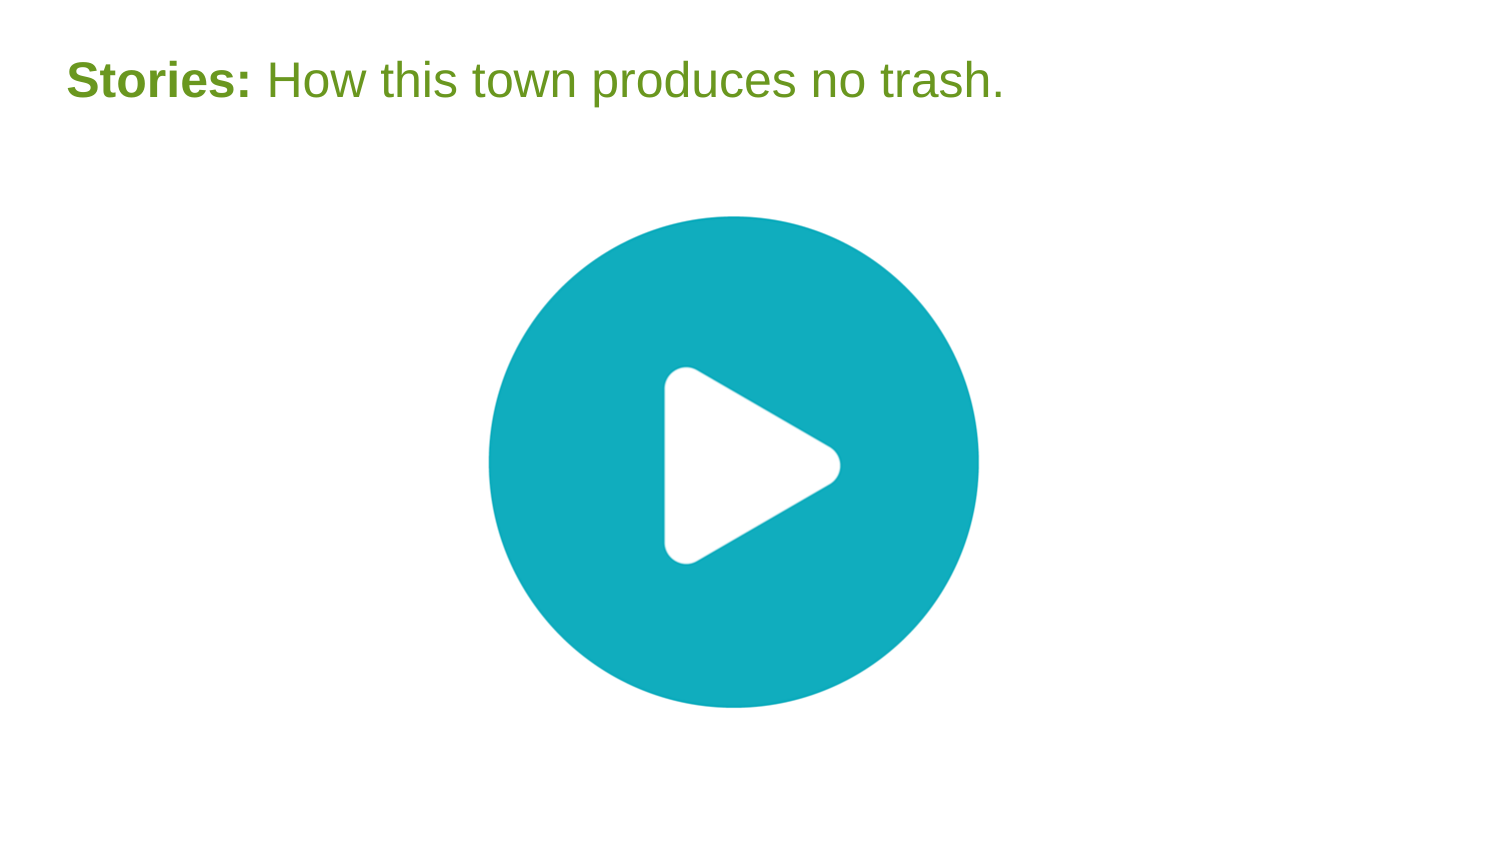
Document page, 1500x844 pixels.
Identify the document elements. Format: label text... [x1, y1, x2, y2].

picture [478, 210, 990, 714]
text_box Stories: How this town produces no trash. [51, 40, 1063, 115]
